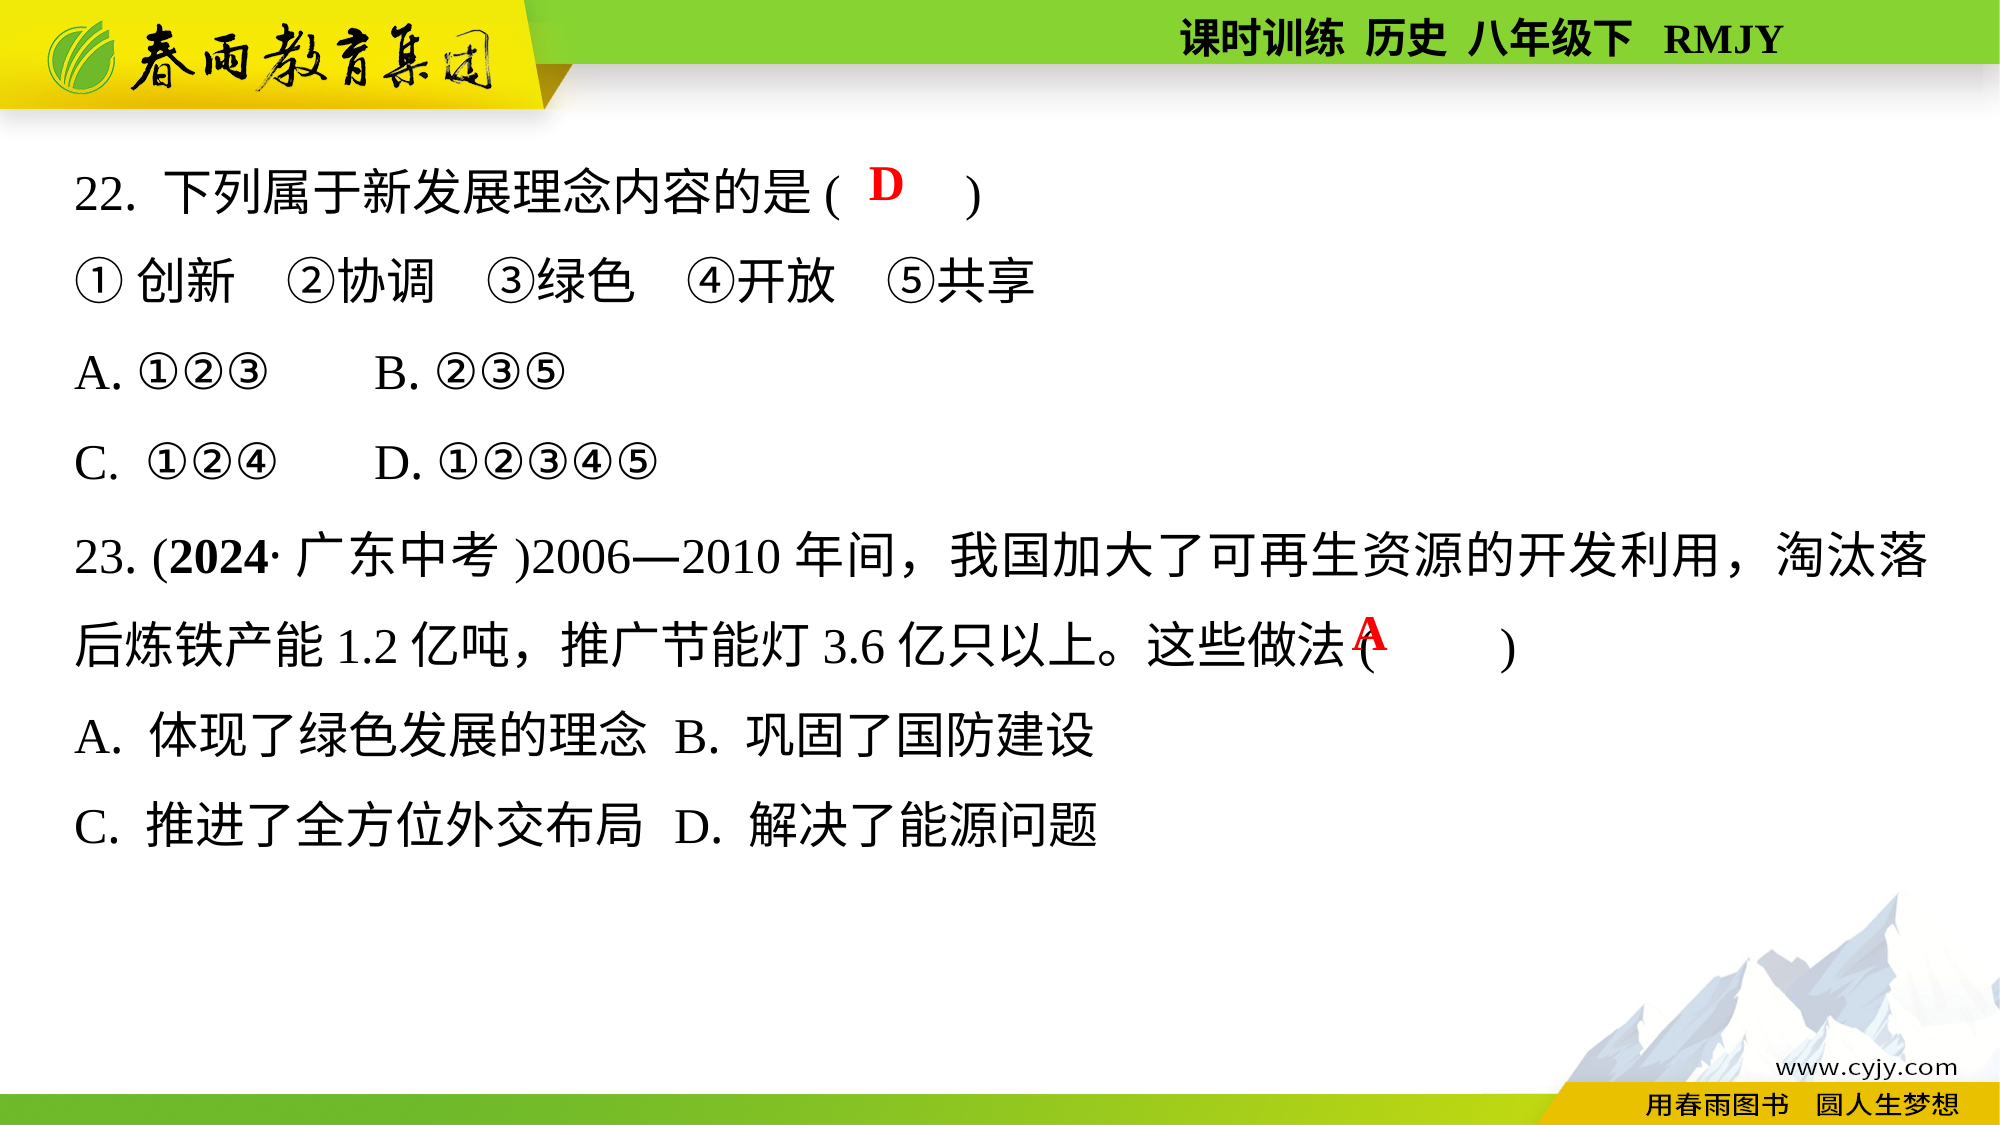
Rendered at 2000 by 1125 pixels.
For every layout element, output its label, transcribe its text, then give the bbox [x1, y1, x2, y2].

text_box 23. (2024·广东中考)2006—2010年间，我国加大了可再生资源的开发利用，淘汰落后炼铁产能1.2亿吨，推广节能灯3.6亿只以上。这些做法( ) A. 体现了绿色发展的理念 B. 巩固了国防建设 C. 推进了全方位外交布局 D. 解决了能源问题 [59, 485, 1944, 861]
text_box A [1336, 593, 1403, 668]
list 22. 下列属于新发展理念内容的是( ) ①创新 ②协调 ③绿色 ④开放 ⑤共享 A. ①②③ B. ②③⑤ C. ①②④ D. ①②③④⑤ [59, 122, 1944, 485]
text_box D [854, 142, 921, 218]
picture [0, 0, 2000, 1125]
